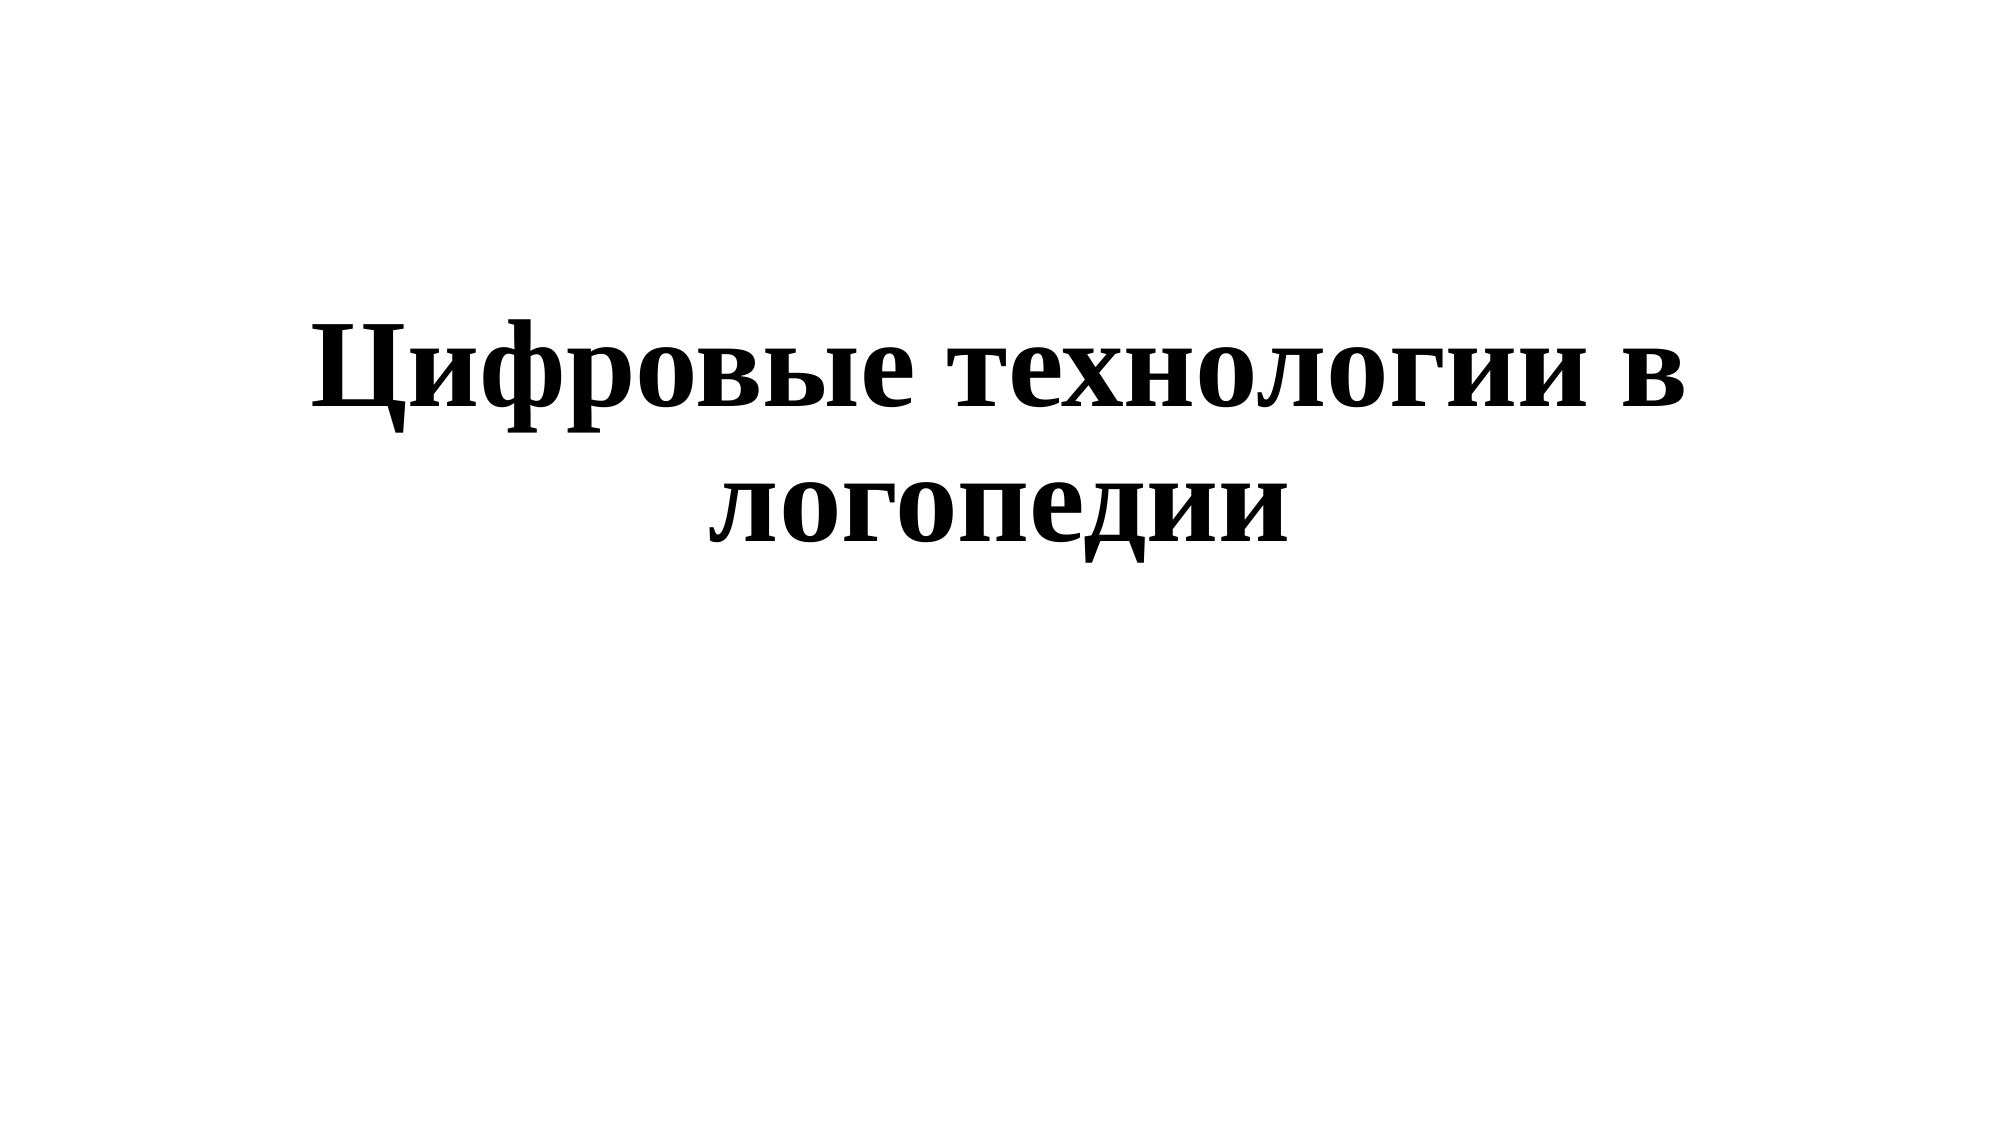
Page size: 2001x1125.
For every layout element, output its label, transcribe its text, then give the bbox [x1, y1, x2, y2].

title Цифровые технологии в логопедии [249, 184, 1750, 576]
